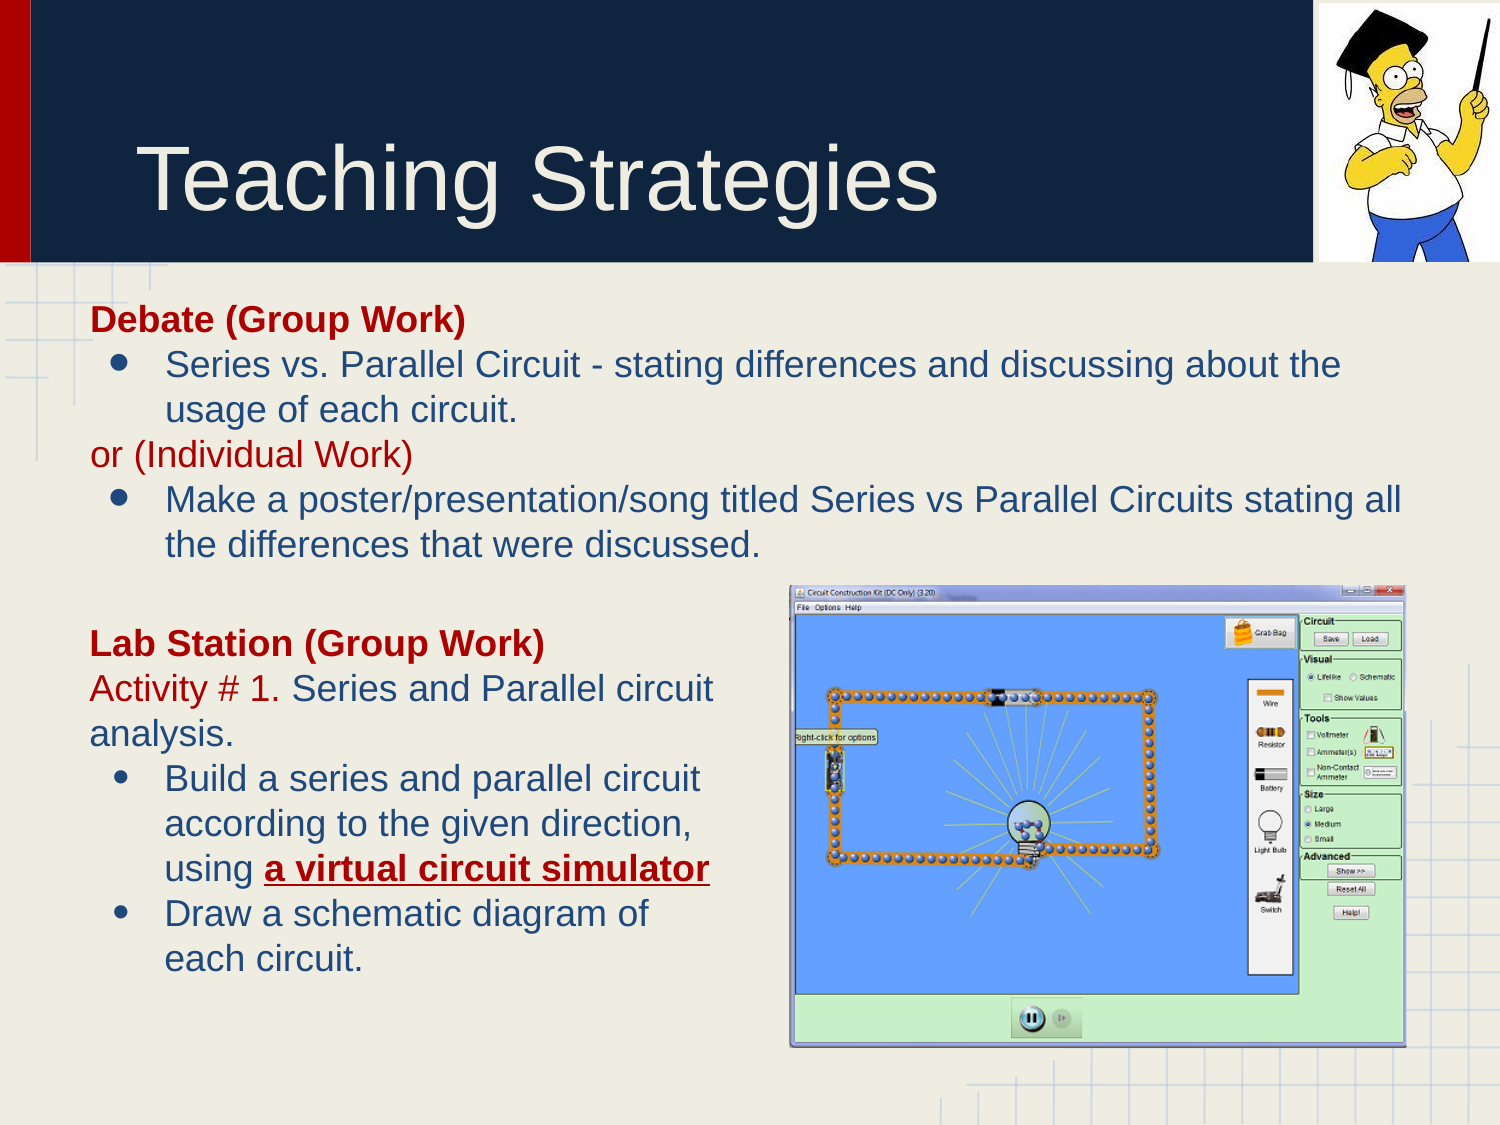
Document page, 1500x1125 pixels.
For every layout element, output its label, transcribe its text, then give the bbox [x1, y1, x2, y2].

text_box [1318, 3, 1500, 262]
text_box [789, 585, 1407, 1049]
title Teaching Strategies [75, 25, 1276, 244]
list Debate (Group Work) Series vs. Parallel Circuit - stating differences and discussing about the usage of each circuit. or (Individual Work) Make a poster/presentation/song titled Series vs Parallel Circuits stating all the differences that were discussed. [75, 279, 1425, 948]
text_box Lab Station (Group Work) Activity # 1. Series and Parallel circuit analysis. Build a series and parallel circuit according to the given direction, using a virtual circuit simulator Draw a schematic diagram of each circuit. [74, 559, 736, 1040]
